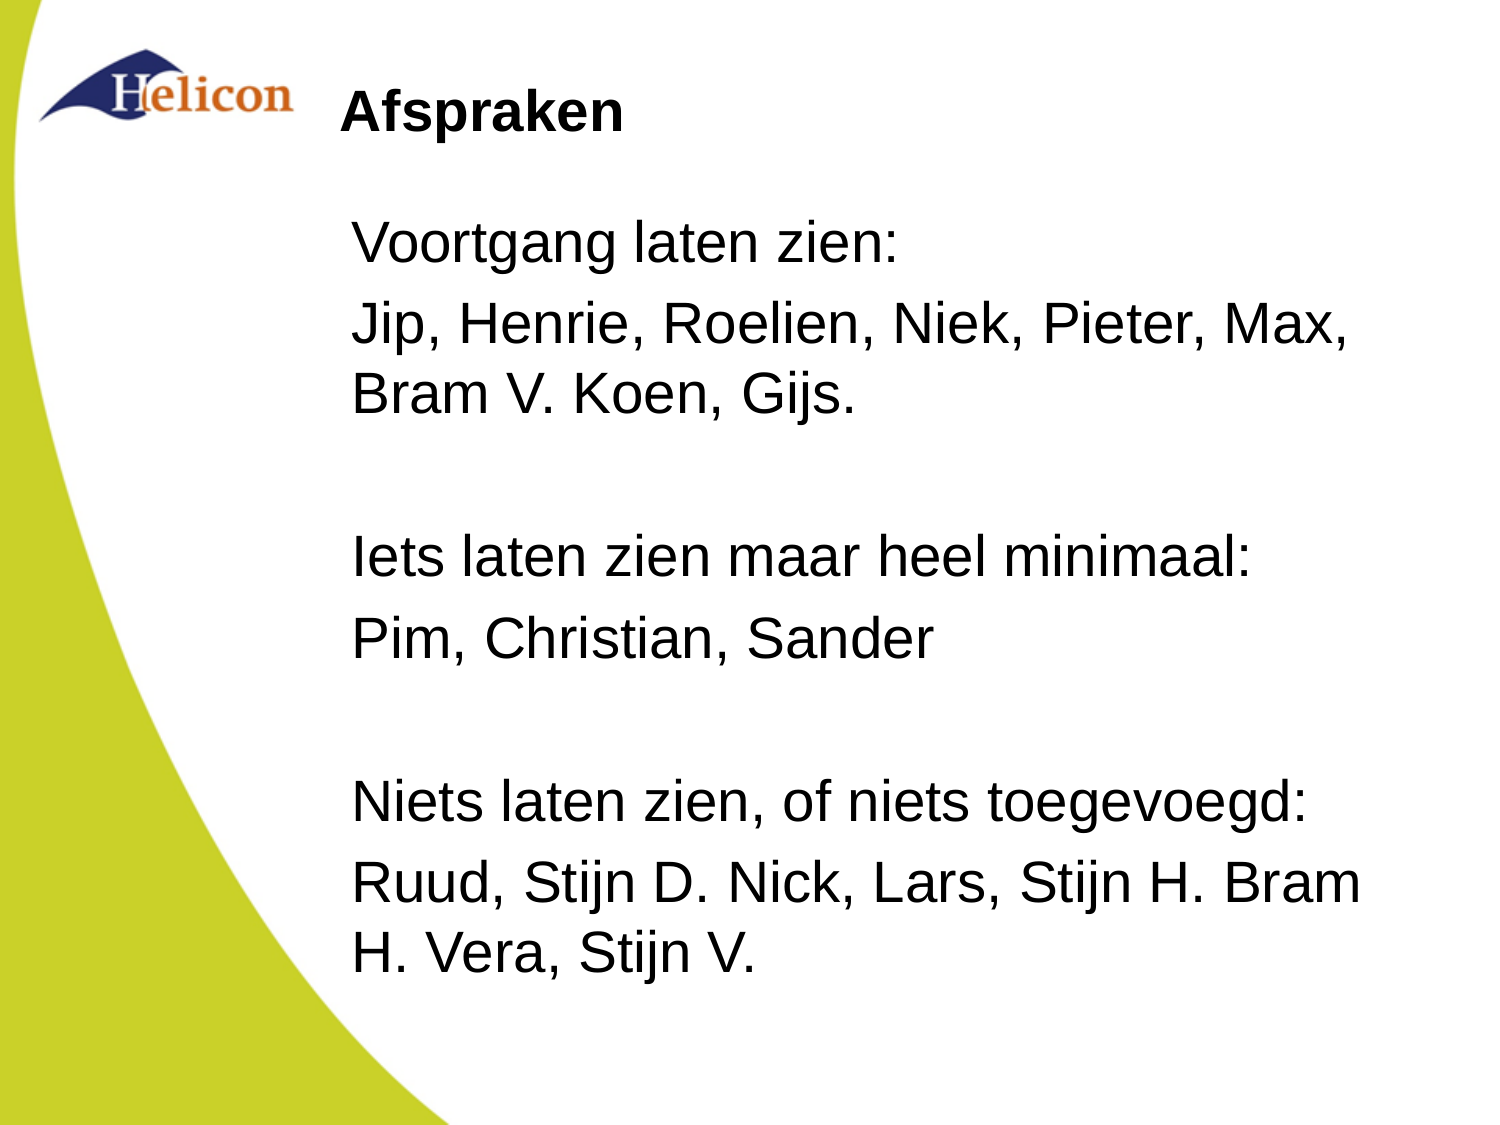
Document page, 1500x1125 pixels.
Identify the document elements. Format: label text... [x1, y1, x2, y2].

list Voortgang laten zien: Jip, Henrie, Roelien, Niek, Pieter, Max, Bram V. Koen, Gijs. Iets laten zien maar heel minimaal: Pim, Christian, Sander Niets laten zien, of niets toegevoegd: Ruud, Stijn D. Nick, Lars, Stijn H. Bram H. Vera, Stijn V. [336, 196, 1425, 1005]
picture [0, 0, 1500, 1125]
title Afspraken [324, 54, 1415, 161]
